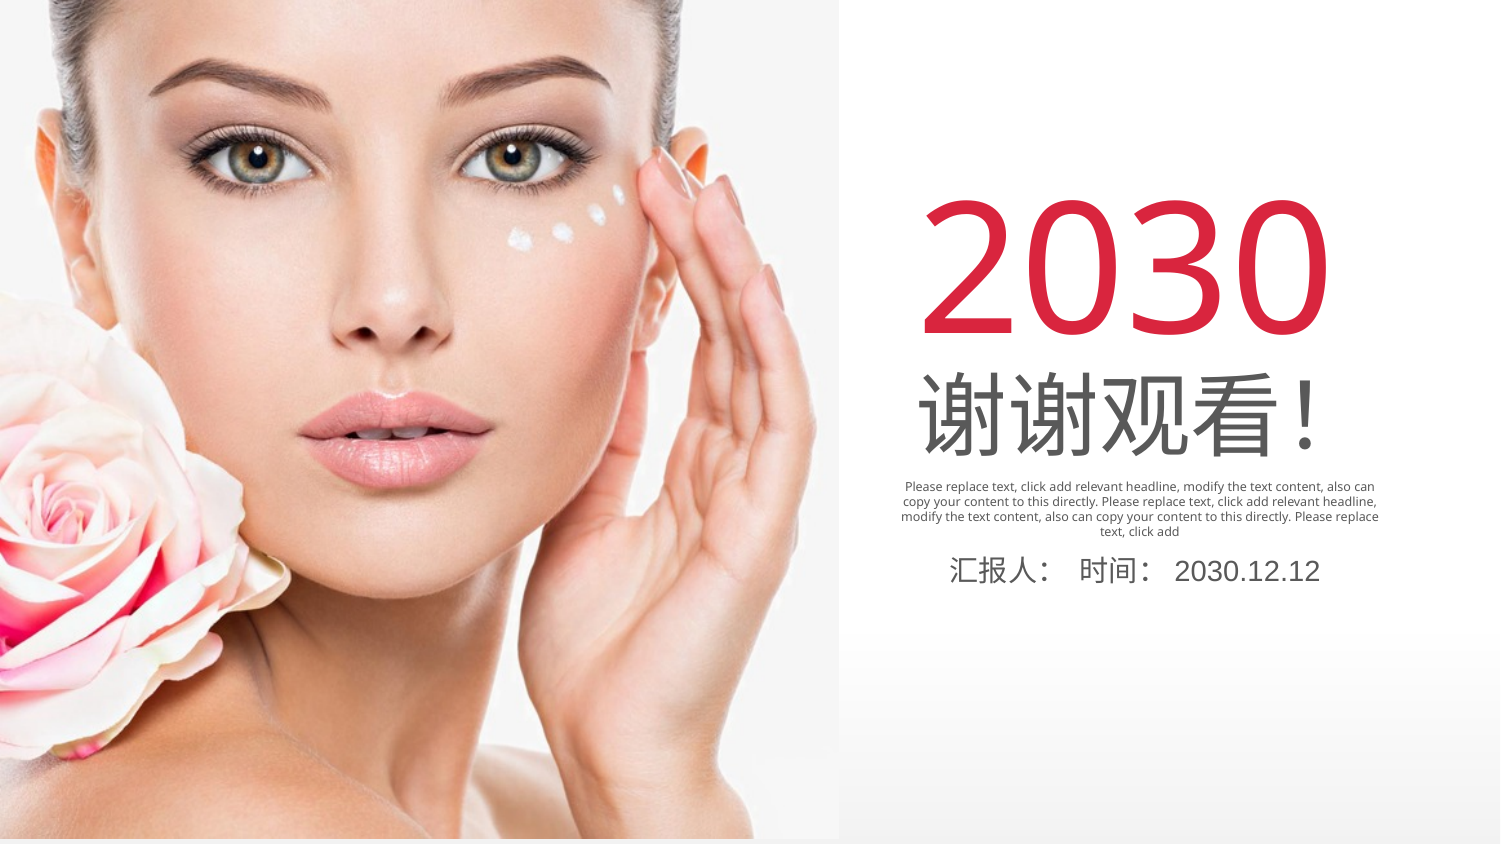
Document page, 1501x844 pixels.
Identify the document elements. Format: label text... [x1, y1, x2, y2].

text_box Please replace text, click add relevant headline, modify the text content, also can copy your content to this directly. Please replace text, click add relevant headline, modify the text content, also can copy your content to this directly. Please replace text, click add [891, 478, 1388, 539]
text_box 2030 [886, 150, 1365, 371]
text_box 谢谢观看！ [839, 358, 1501, 469]
text_box 汇报人： 时间：2030.12.12 [870, 551, 1400, 588]
picture [0, 0, 839, 839]
